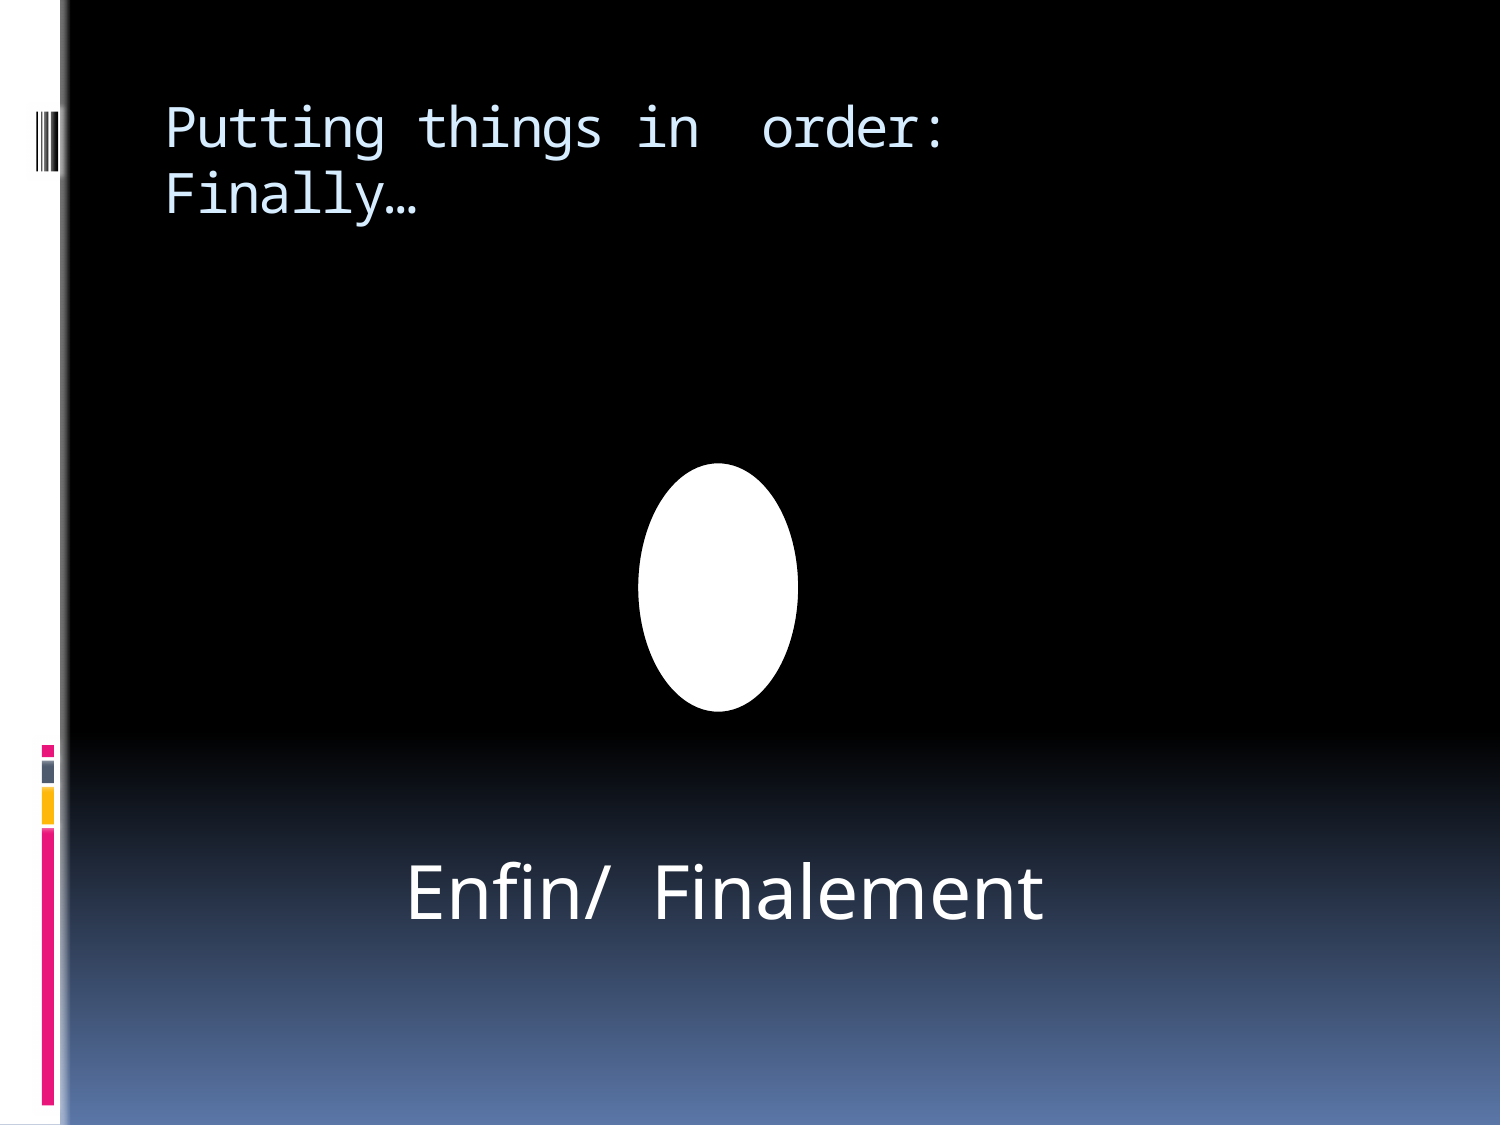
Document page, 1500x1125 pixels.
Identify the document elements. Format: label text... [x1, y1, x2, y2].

title Putting things in order: Finally… [150, 83, 1425, 234]
text_box [637, 462, 799, 713]
text_box Enfin/ Finalement [75, 837, 1375, 943]
